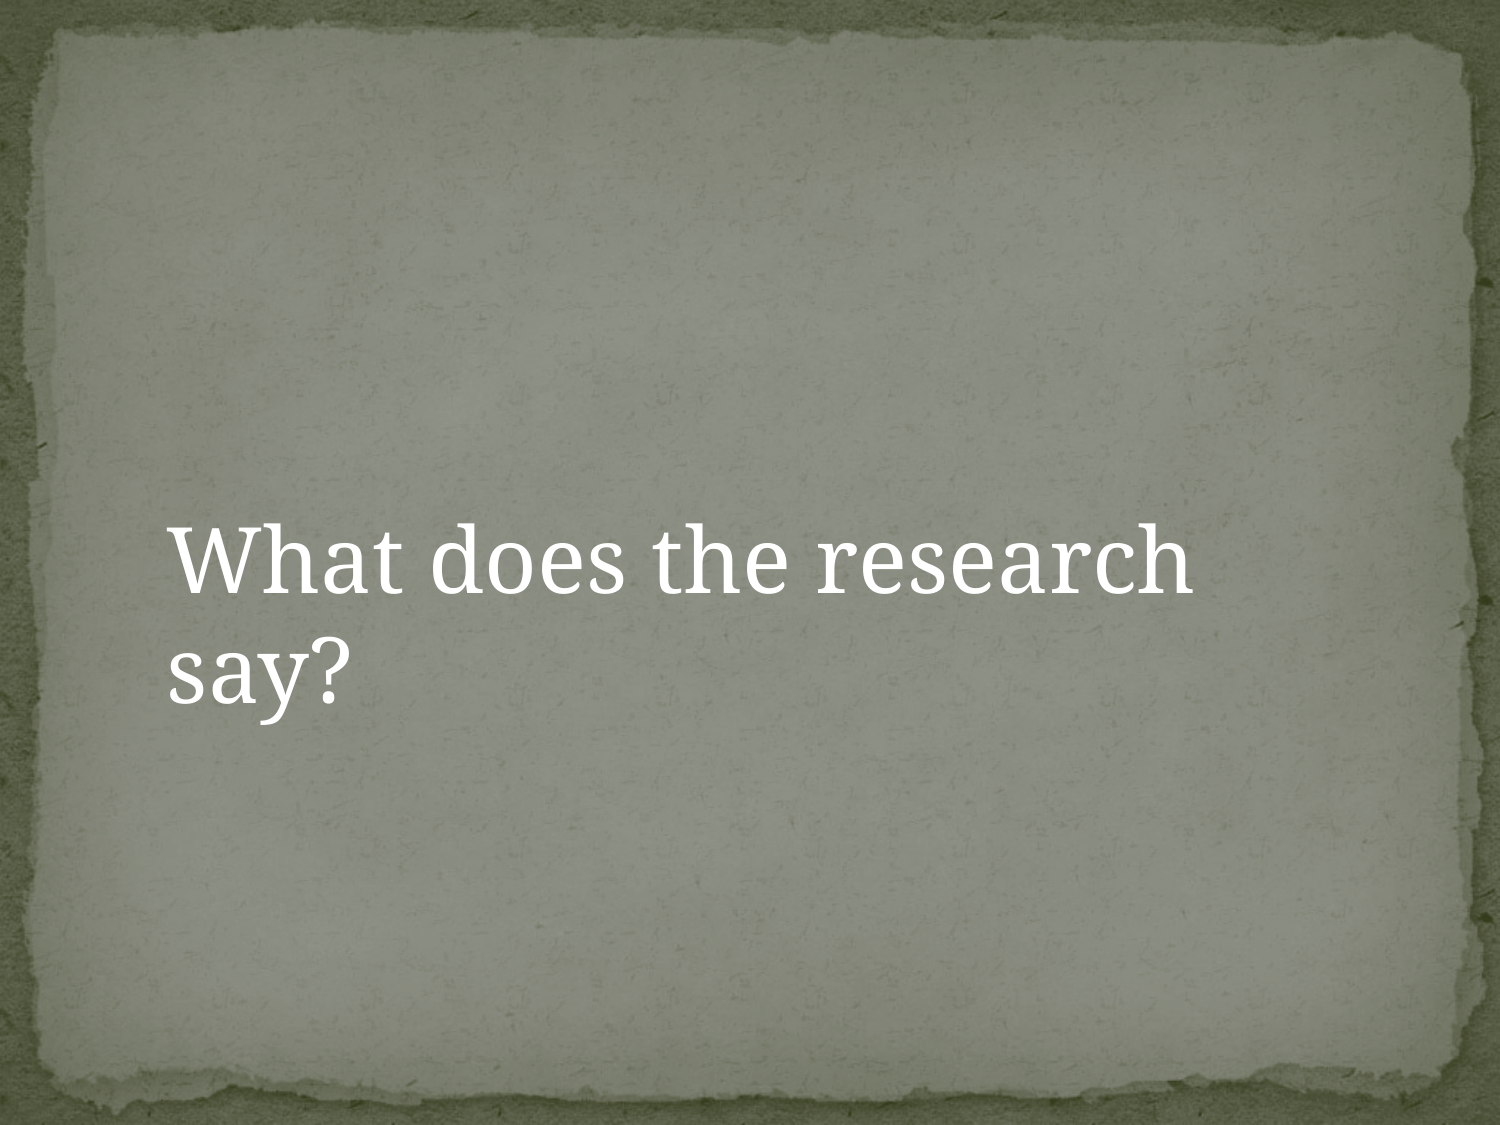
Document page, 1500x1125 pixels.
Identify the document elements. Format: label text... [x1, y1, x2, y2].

text_box What does the research say? [152, 494, 1363, 730]
